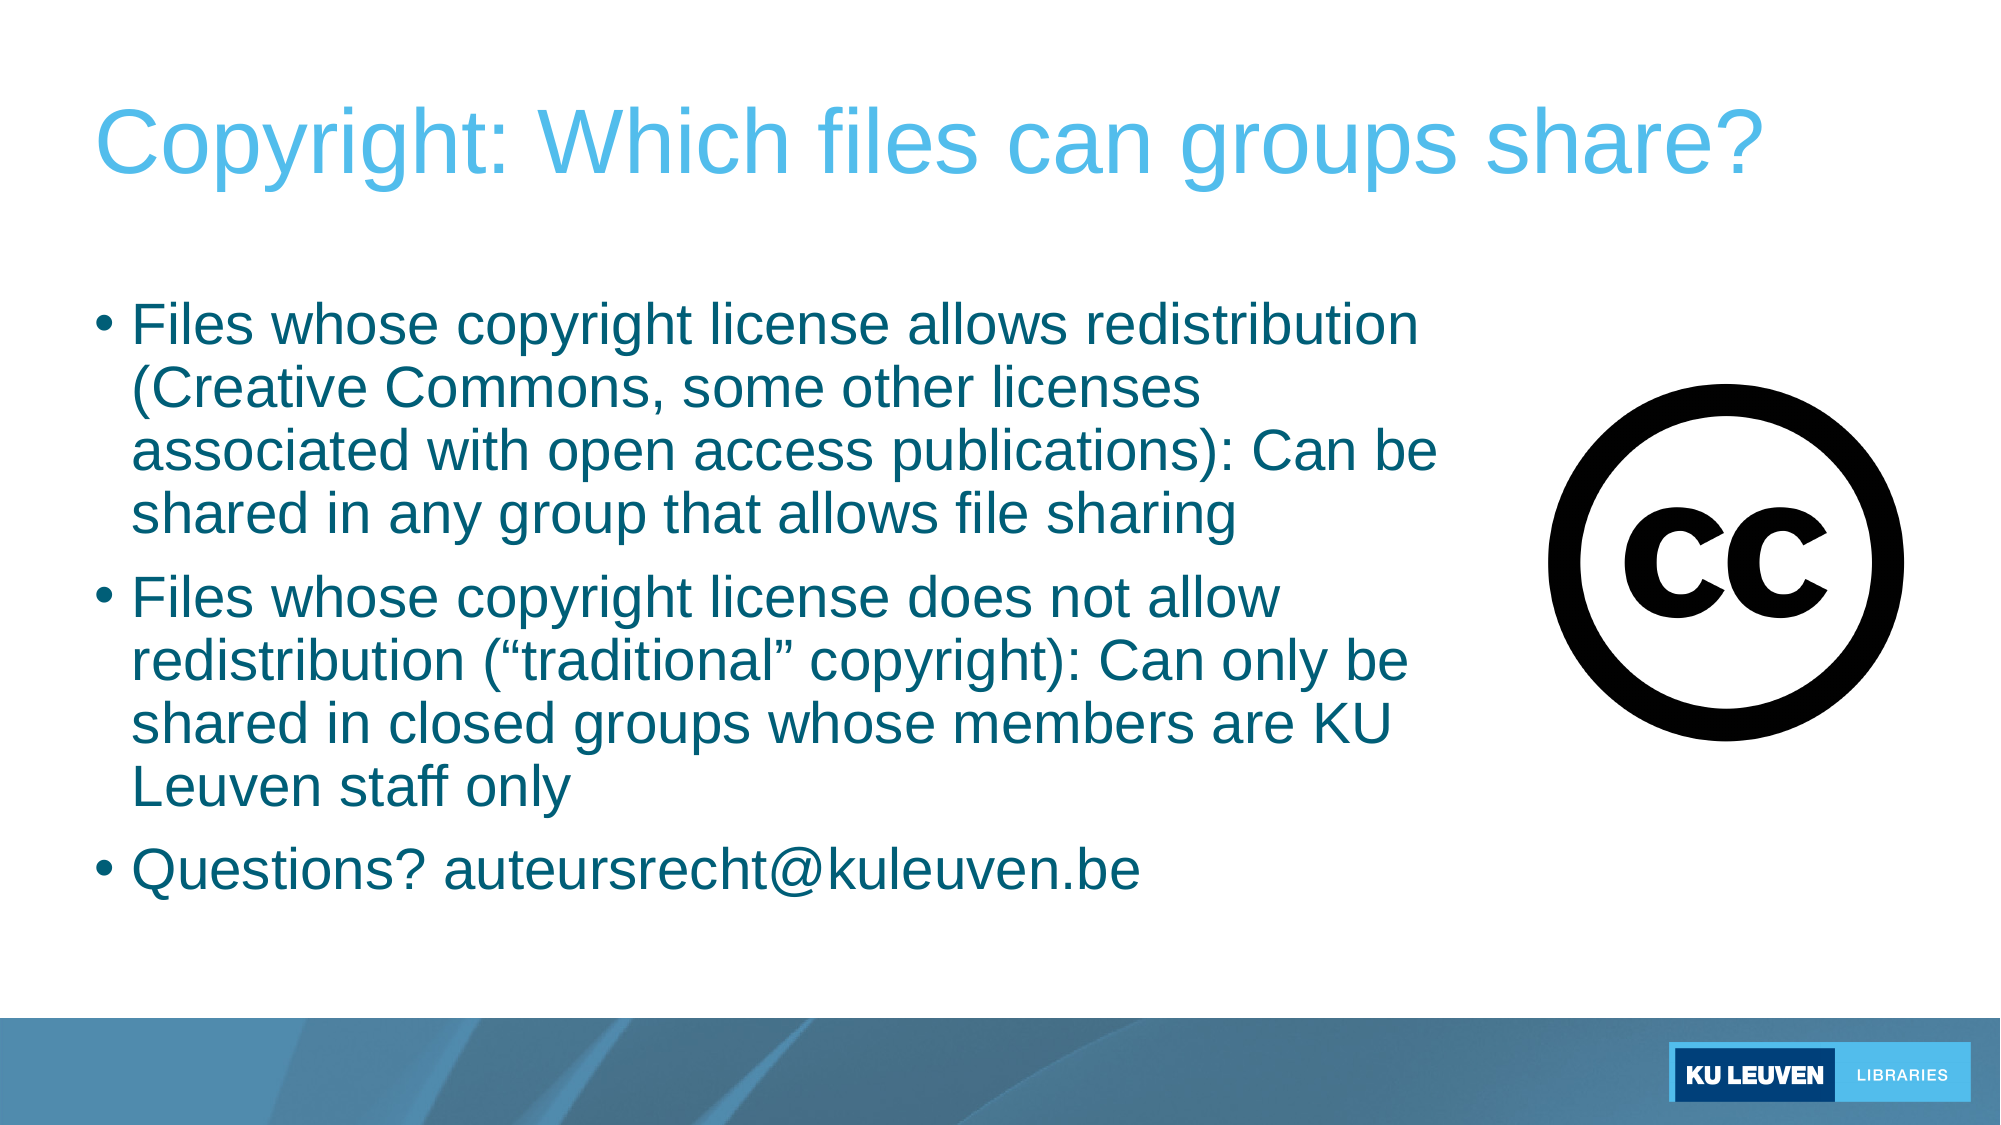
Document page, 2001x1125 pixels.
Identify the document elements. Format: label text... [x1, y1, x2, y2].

picture [0, 1018, 2000, 1125]
title Copyright: Which files can groups share? [94, 94, 1906, 312]
picture [1545, 382, 1906, 743]
list Files whose copyright license allows redistribution (Creative Commons, some other licenses associated with open access publications): Can be shared in any group that allows file sharing Files whose copyright license does not allow redistribution (“traditional” copyright): Can only be shared in closed groups whose members are KU Leuven staff only Questions? auteursrecht@kuleuven.be [94, 294, 1487, 986]
